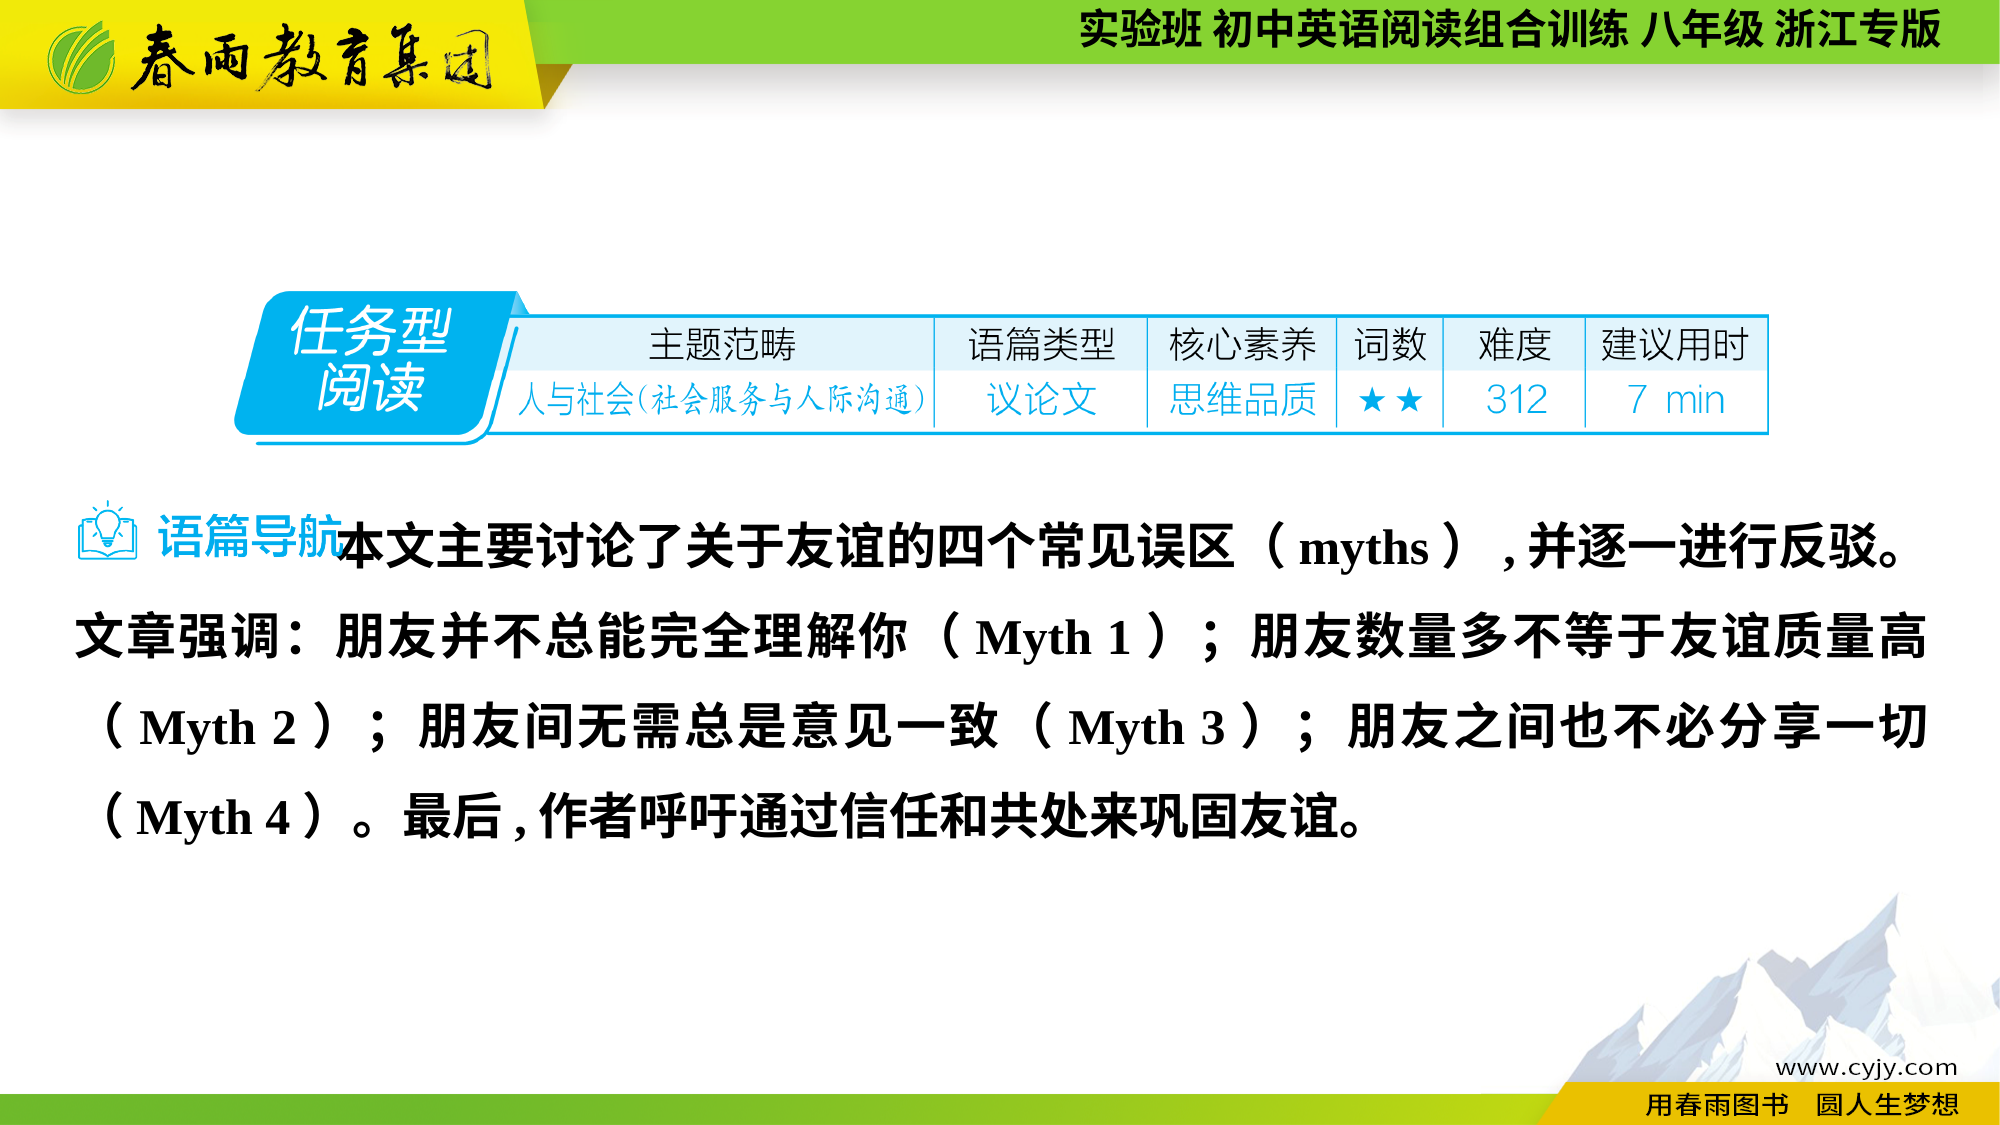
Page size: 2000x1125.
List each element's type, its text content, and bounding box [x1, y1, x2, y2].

list 本文主要讨论了关于友谊的四个常见误区（myths）,并逐一进行反驳。文章强调：朋友并不总能完全理解你（Myth 1）；朋友数量多不等于友谊质量高（Myth 2）；朋友间无需总是意见一致（Myth 3）；朋友之间也不必分享一切（Myth 4）。最后,作者呼吁通过信任和共处来巩固友谊。 [59, 476, 1944, 845]
picture [0, 0, 2000, 1125]
